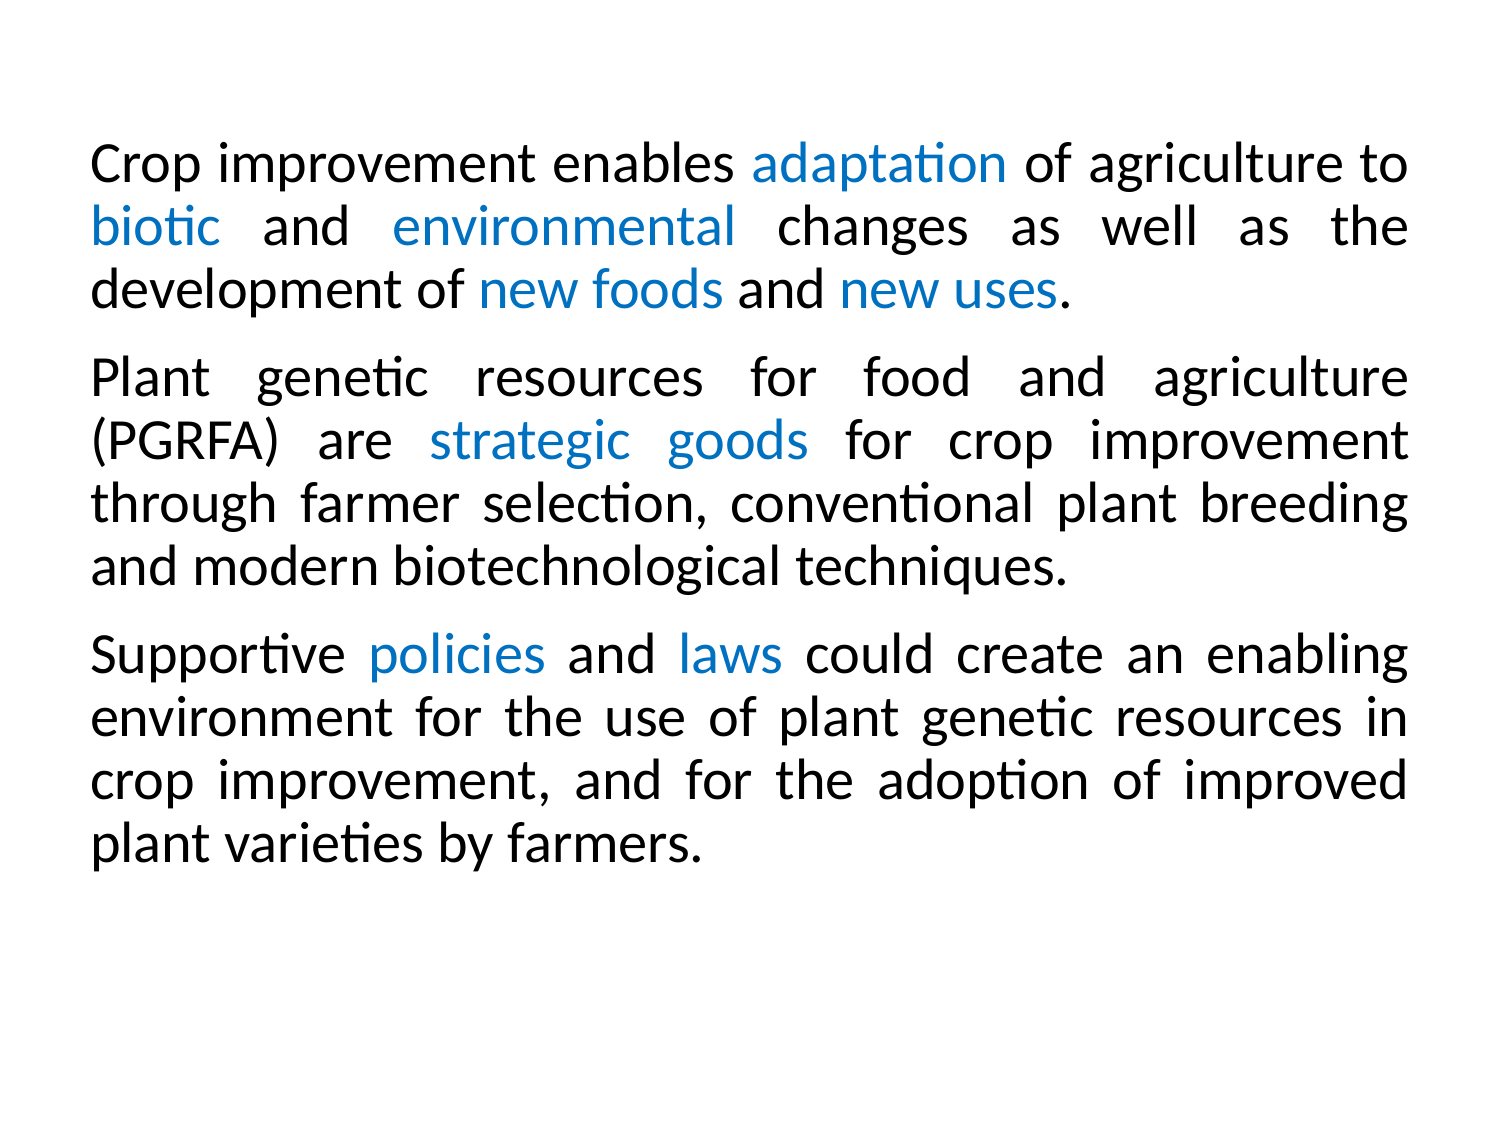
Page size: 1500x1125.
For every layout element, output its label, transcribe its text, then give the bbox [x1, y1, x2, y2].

list Crop improvement enables adaptation of agriculture to biotic and environmental changes as well as the development of new foods and new uses. Plant genetic resources for food and agriculture (PGRFA) are strategic goods for crop improvement through farmer selection, conventional plant breeding and modern biotechnological techniques. Supportive policies and laws could create an enabling environment for the use of plant genetic resources in crop improvement, and for the adoption of improved plant varieties by farmers. [75, 125, 1425, 955]
